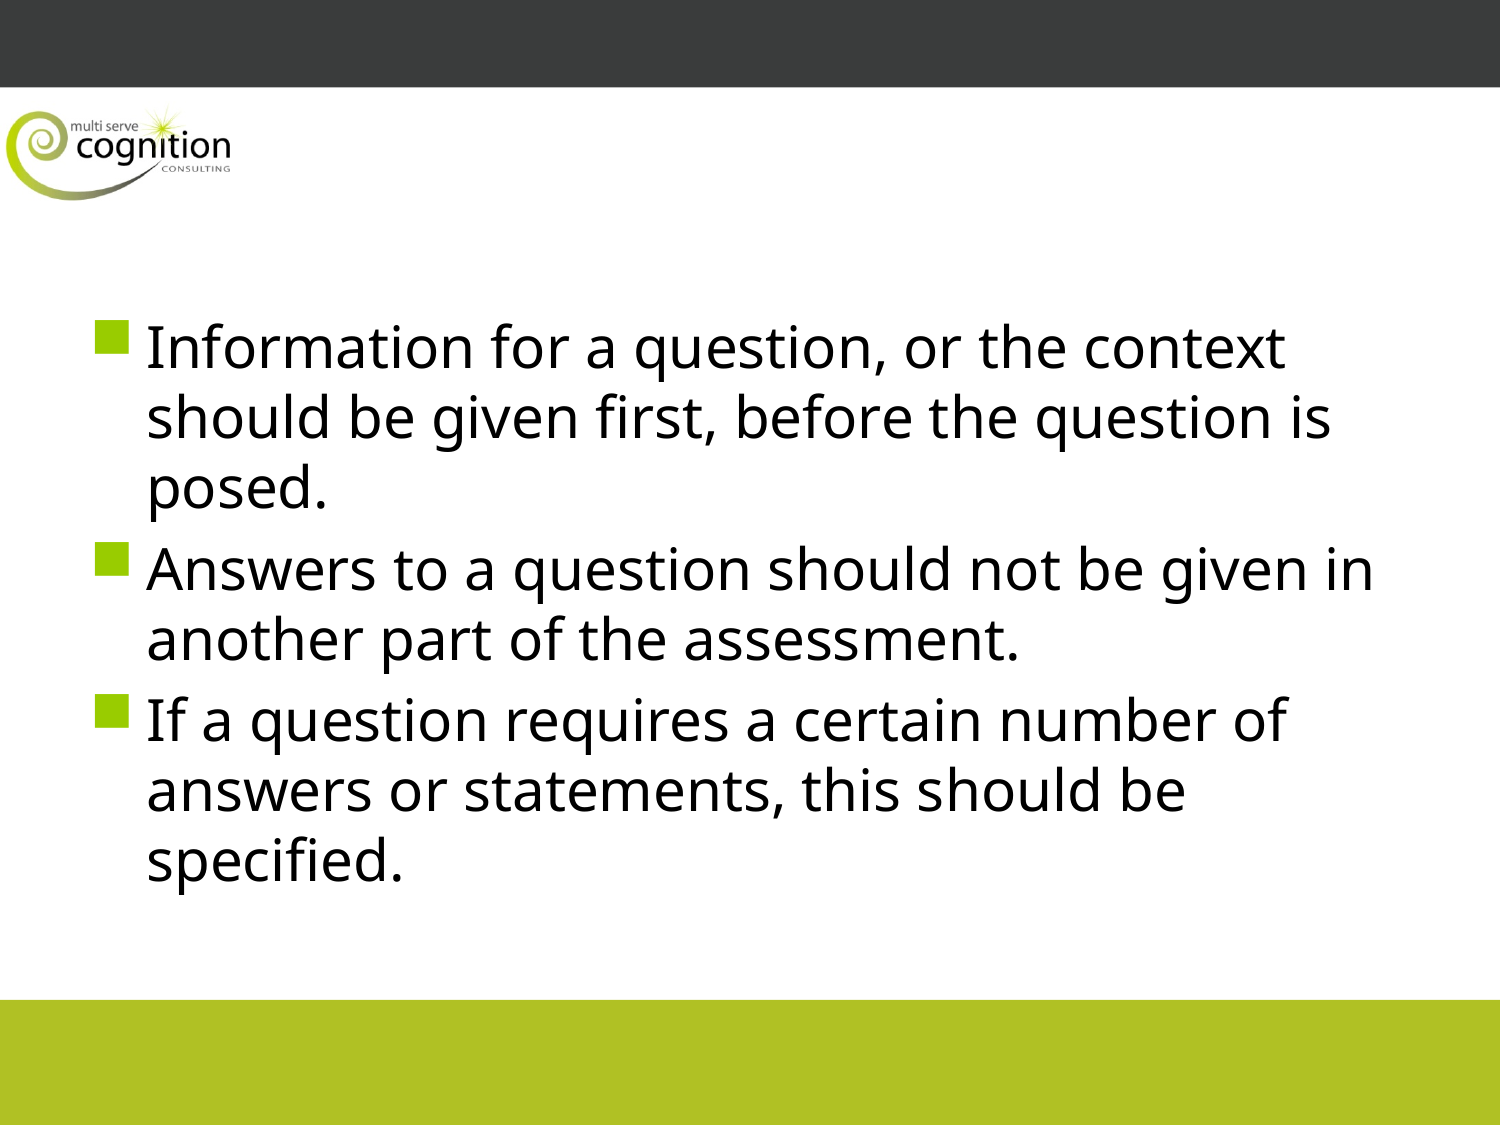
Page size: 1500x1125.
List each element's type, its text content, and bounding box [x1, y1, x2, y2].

picture [0, 101, 237, 207]
list Information for a question, or the context should be given first, before the question is posed. Answers to a question should not be given in another part of the assessment. If a question requires a certain number of answers or statements, this should be specified. [74, 302, 1426, 977]
